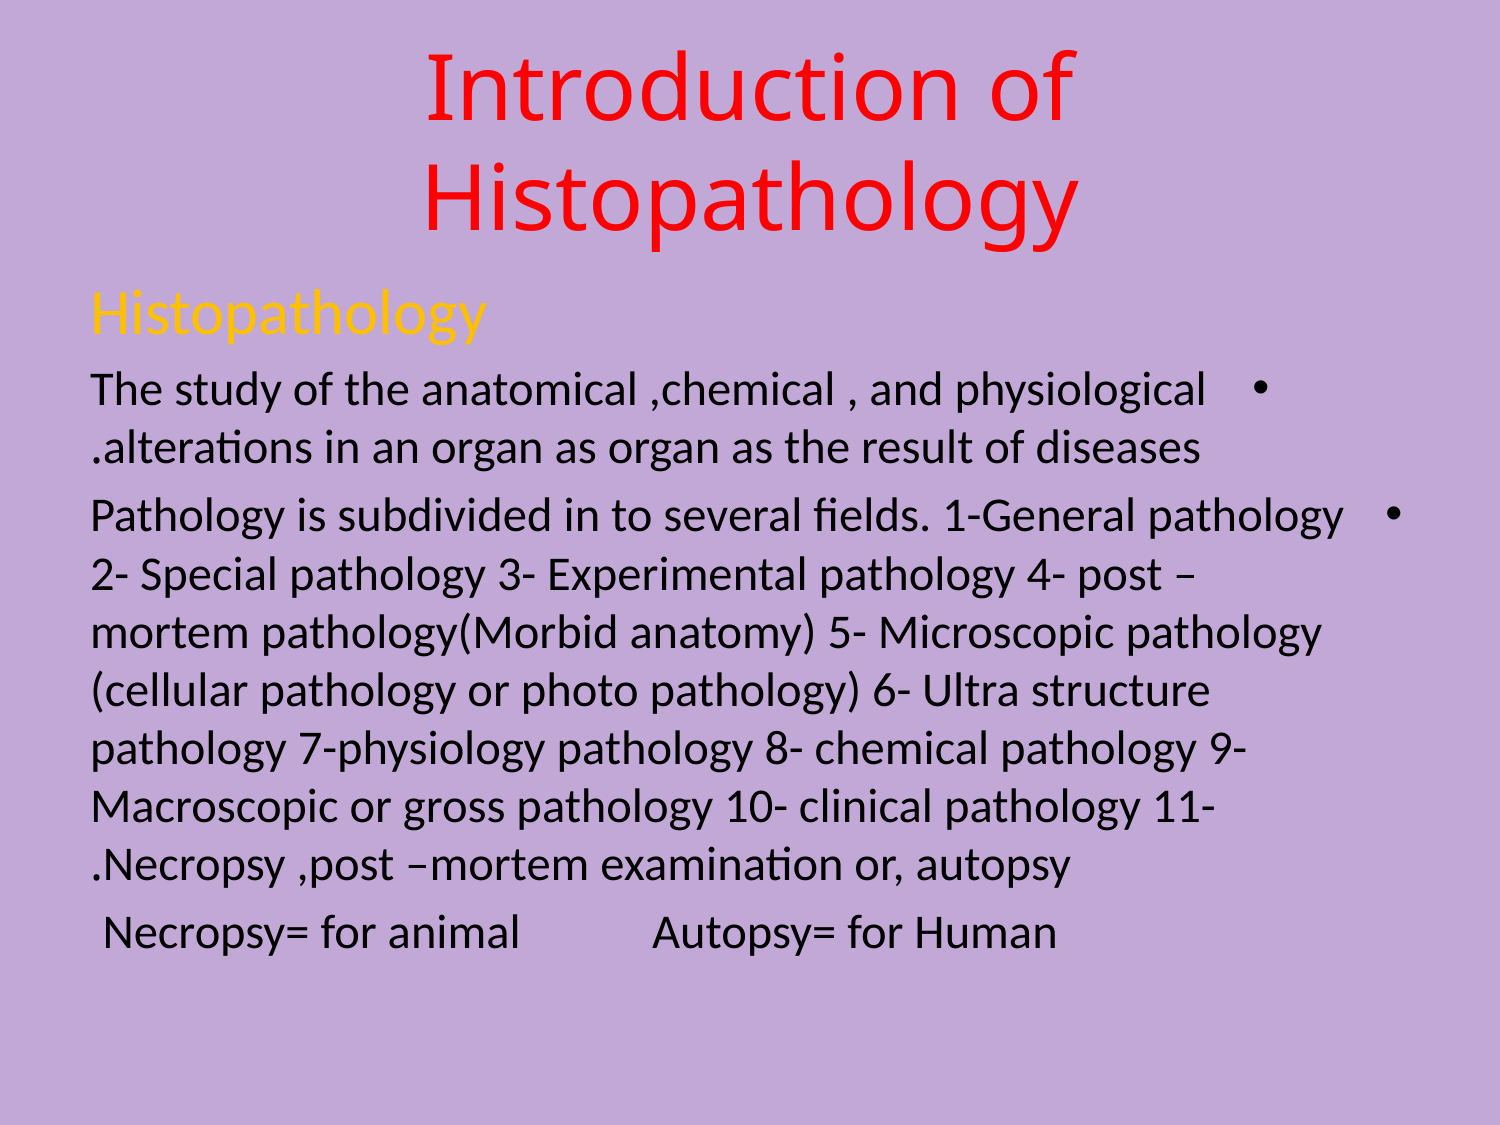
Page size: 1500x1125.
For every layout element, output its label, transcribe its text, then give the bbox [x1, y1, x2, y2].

title Introduction of Histopathology [75, 45, 1425, 233]
list Histopathology The study of the anatomical ,chemical , and physiological alterations in an organ as organ as the result of diseases. Pathology is subdivided in to several fields. 1-General pathology 2- Special pathology 3- Experimental pathology 4- post –mortem pathology(Morbid anatomy) 5- Microscopic pathology (cellular pathology or photo pathology) 6- Ultra structure pathology 7-physiology pathology 8- chemical pathology 9- Macroscopic or gross pathology 10- clinical pathology 11- Necropsy ,post –mortem examination or, autopsy. Necropsy= for animal Autopsy= for Human [75, 262, 1425, 1005]
